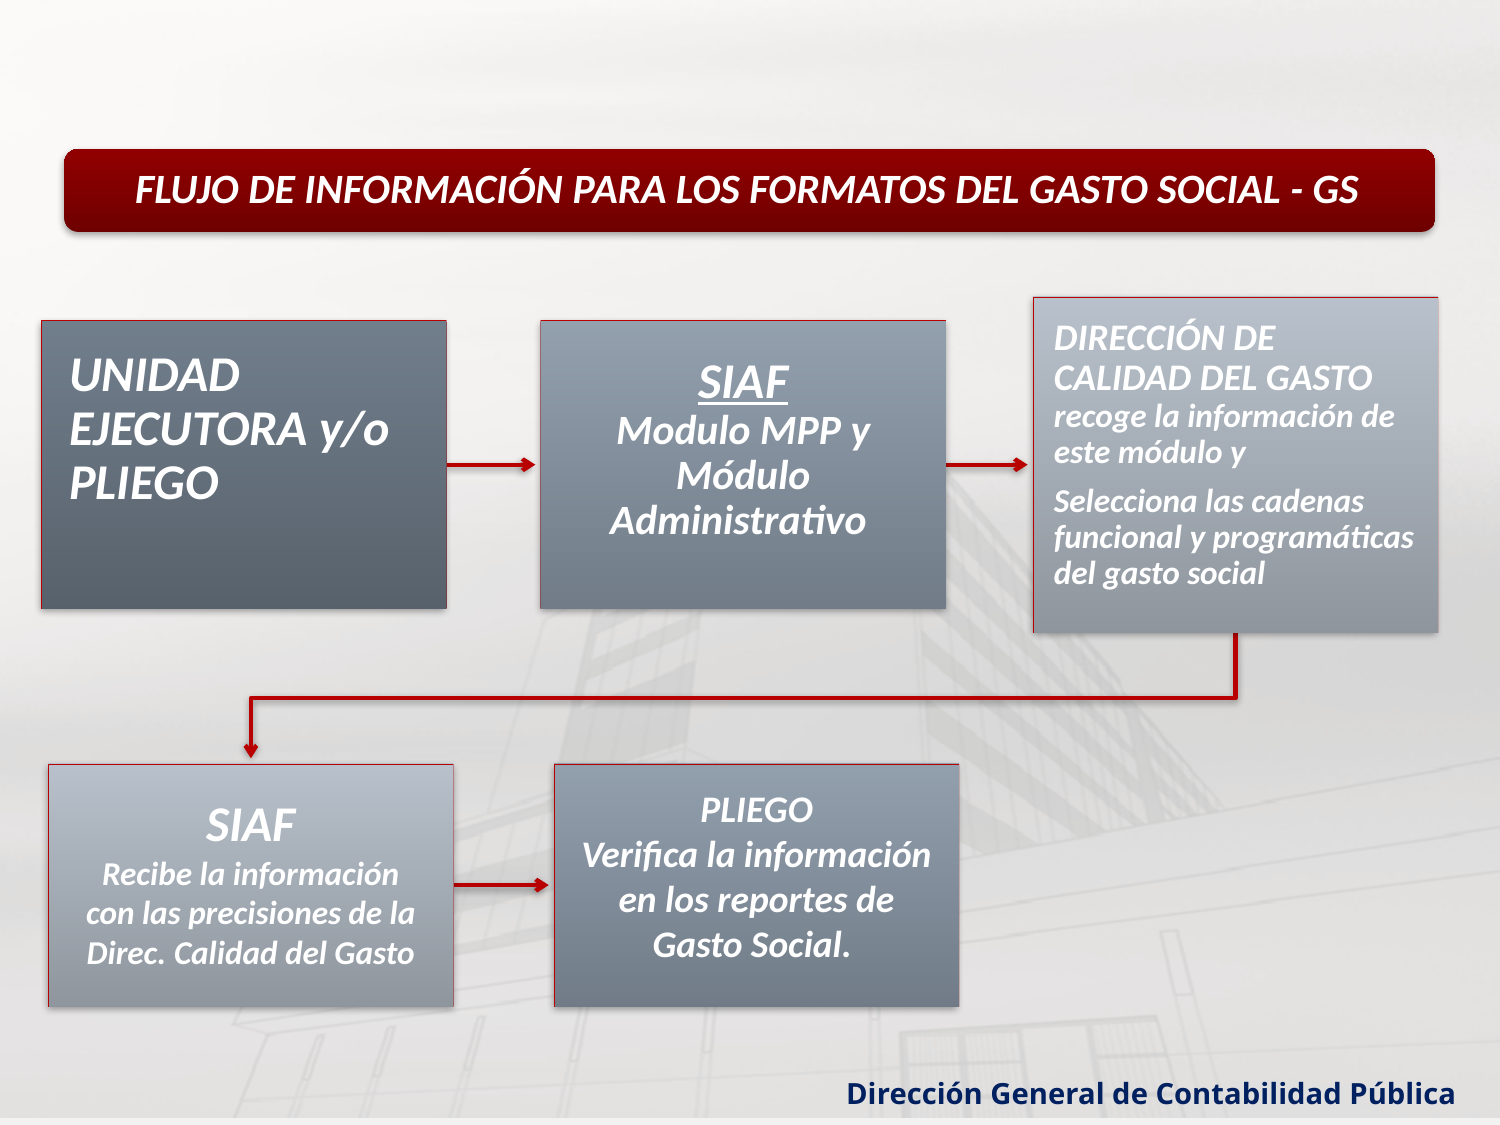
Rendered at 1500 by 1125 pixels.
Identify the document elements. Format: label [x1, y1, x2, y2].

picture [0, 0, 1500, 1118]
text_box [64, 148, 1436, 236]
text_box [41, 266, 1448, 1069]
